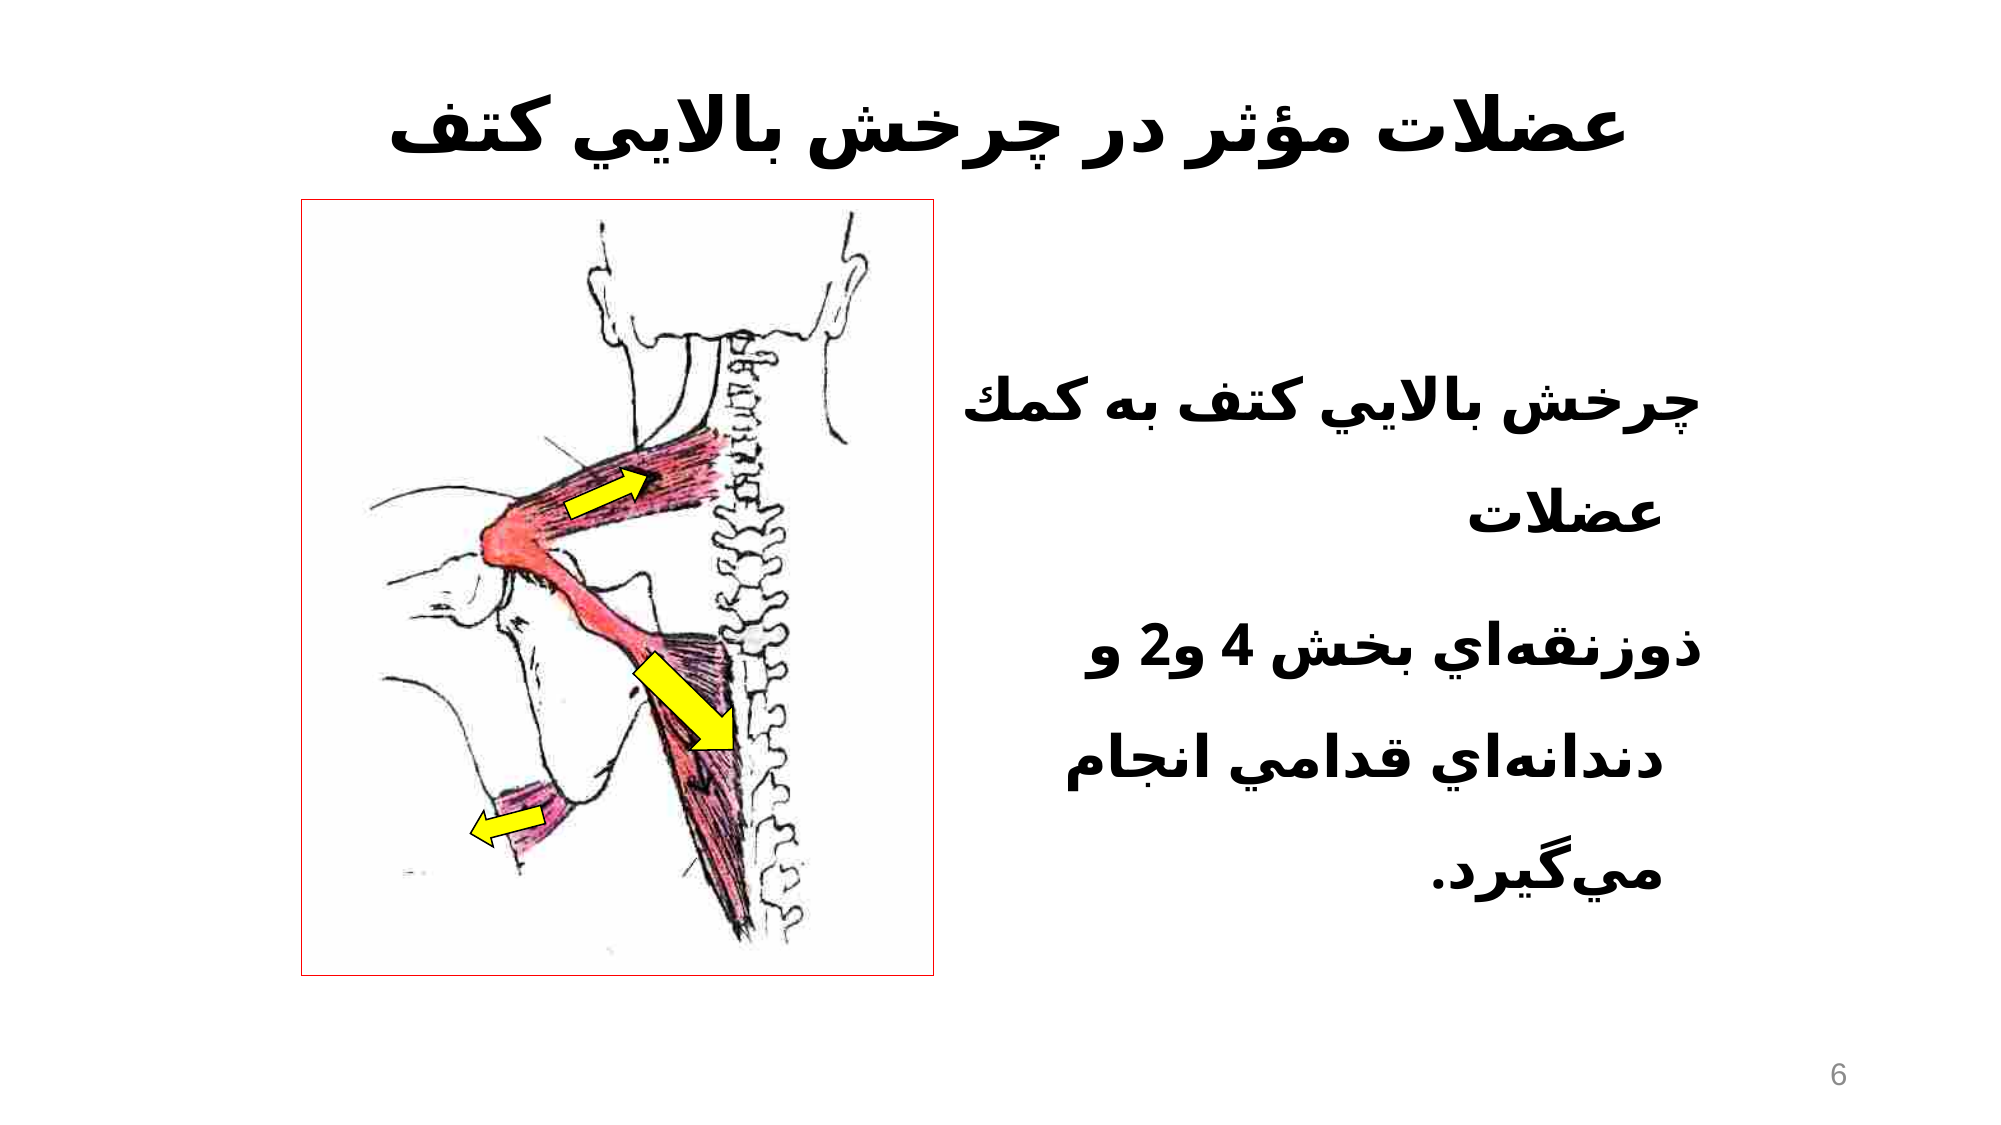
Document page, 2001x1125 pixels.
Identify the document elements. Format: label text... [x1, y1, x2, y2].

slide_number 6 [1412, 1042, 1863, 1103]
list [301, 199, 934, 976]
list چرخش بالايي كتف به كمك عضلات ذوزنقه‌اي بخش 4 و2 و دندانه‌اي قدامي انجام مي‌گيرد. [938, 312, 1719, 1013]
title عضلات مؤثر در چرخش بالايي كتف [291, 78, 1729, 267]
